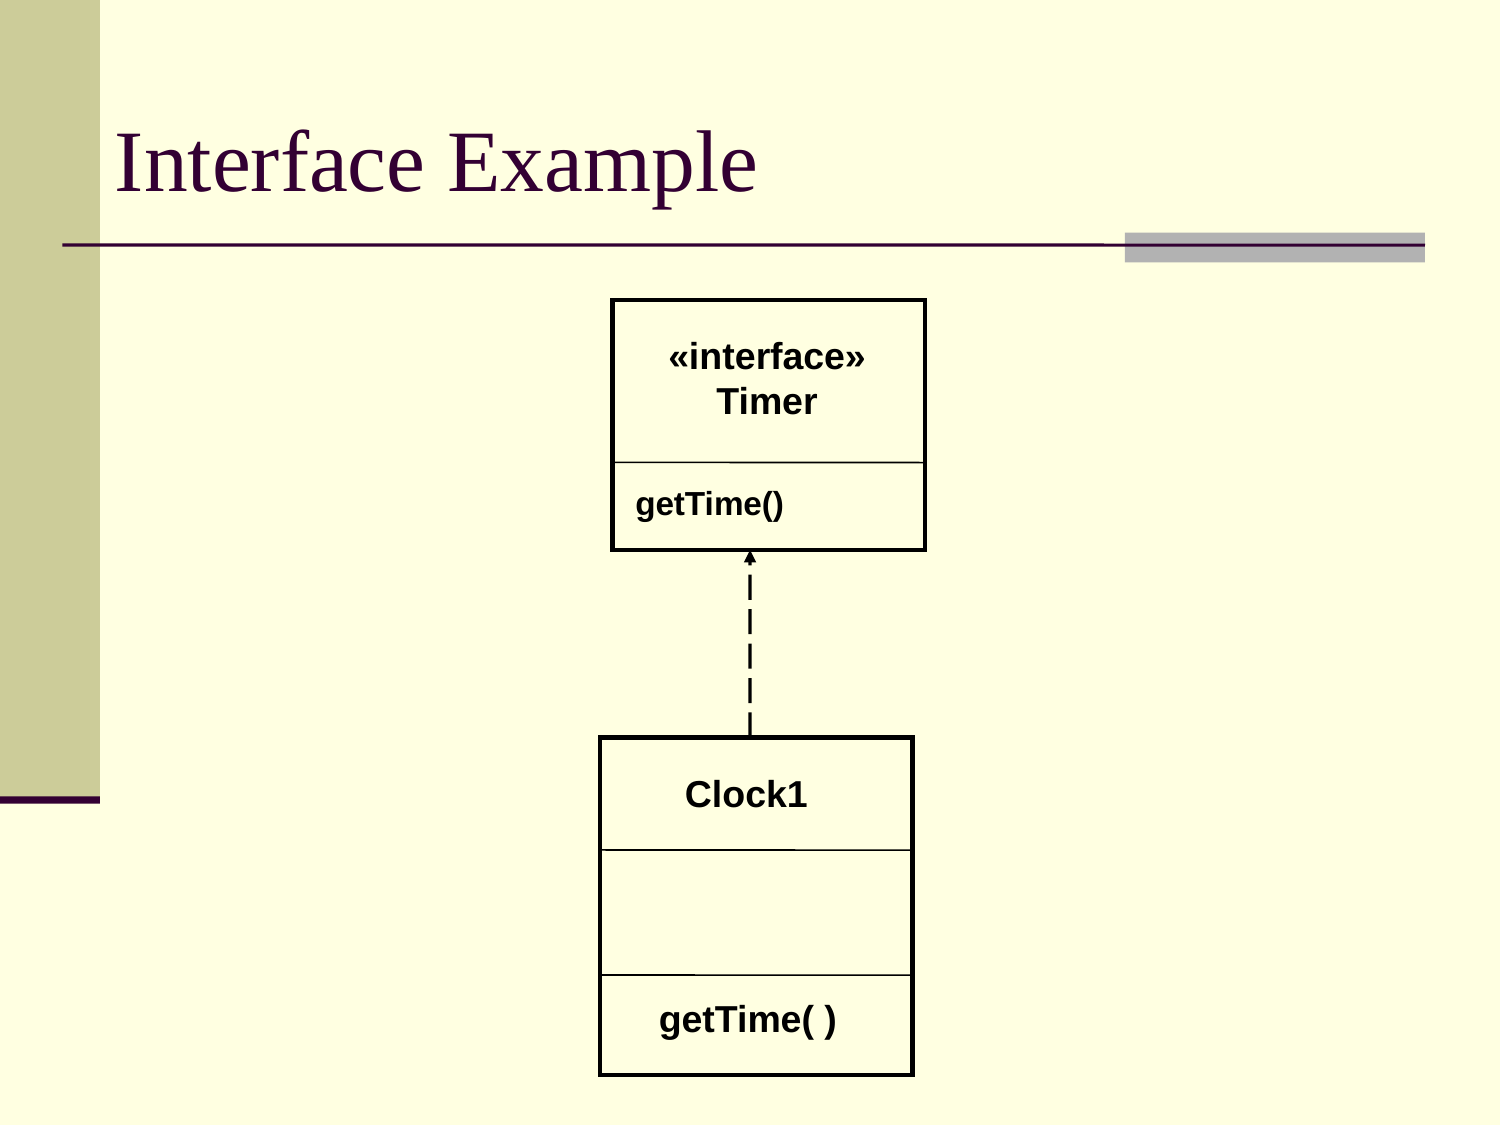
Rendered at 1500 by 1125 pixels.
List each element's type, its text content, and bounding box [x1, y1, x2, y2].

title Interface Example [99, 62, 1376, 251]
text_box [599, 299, 926, 1076]
